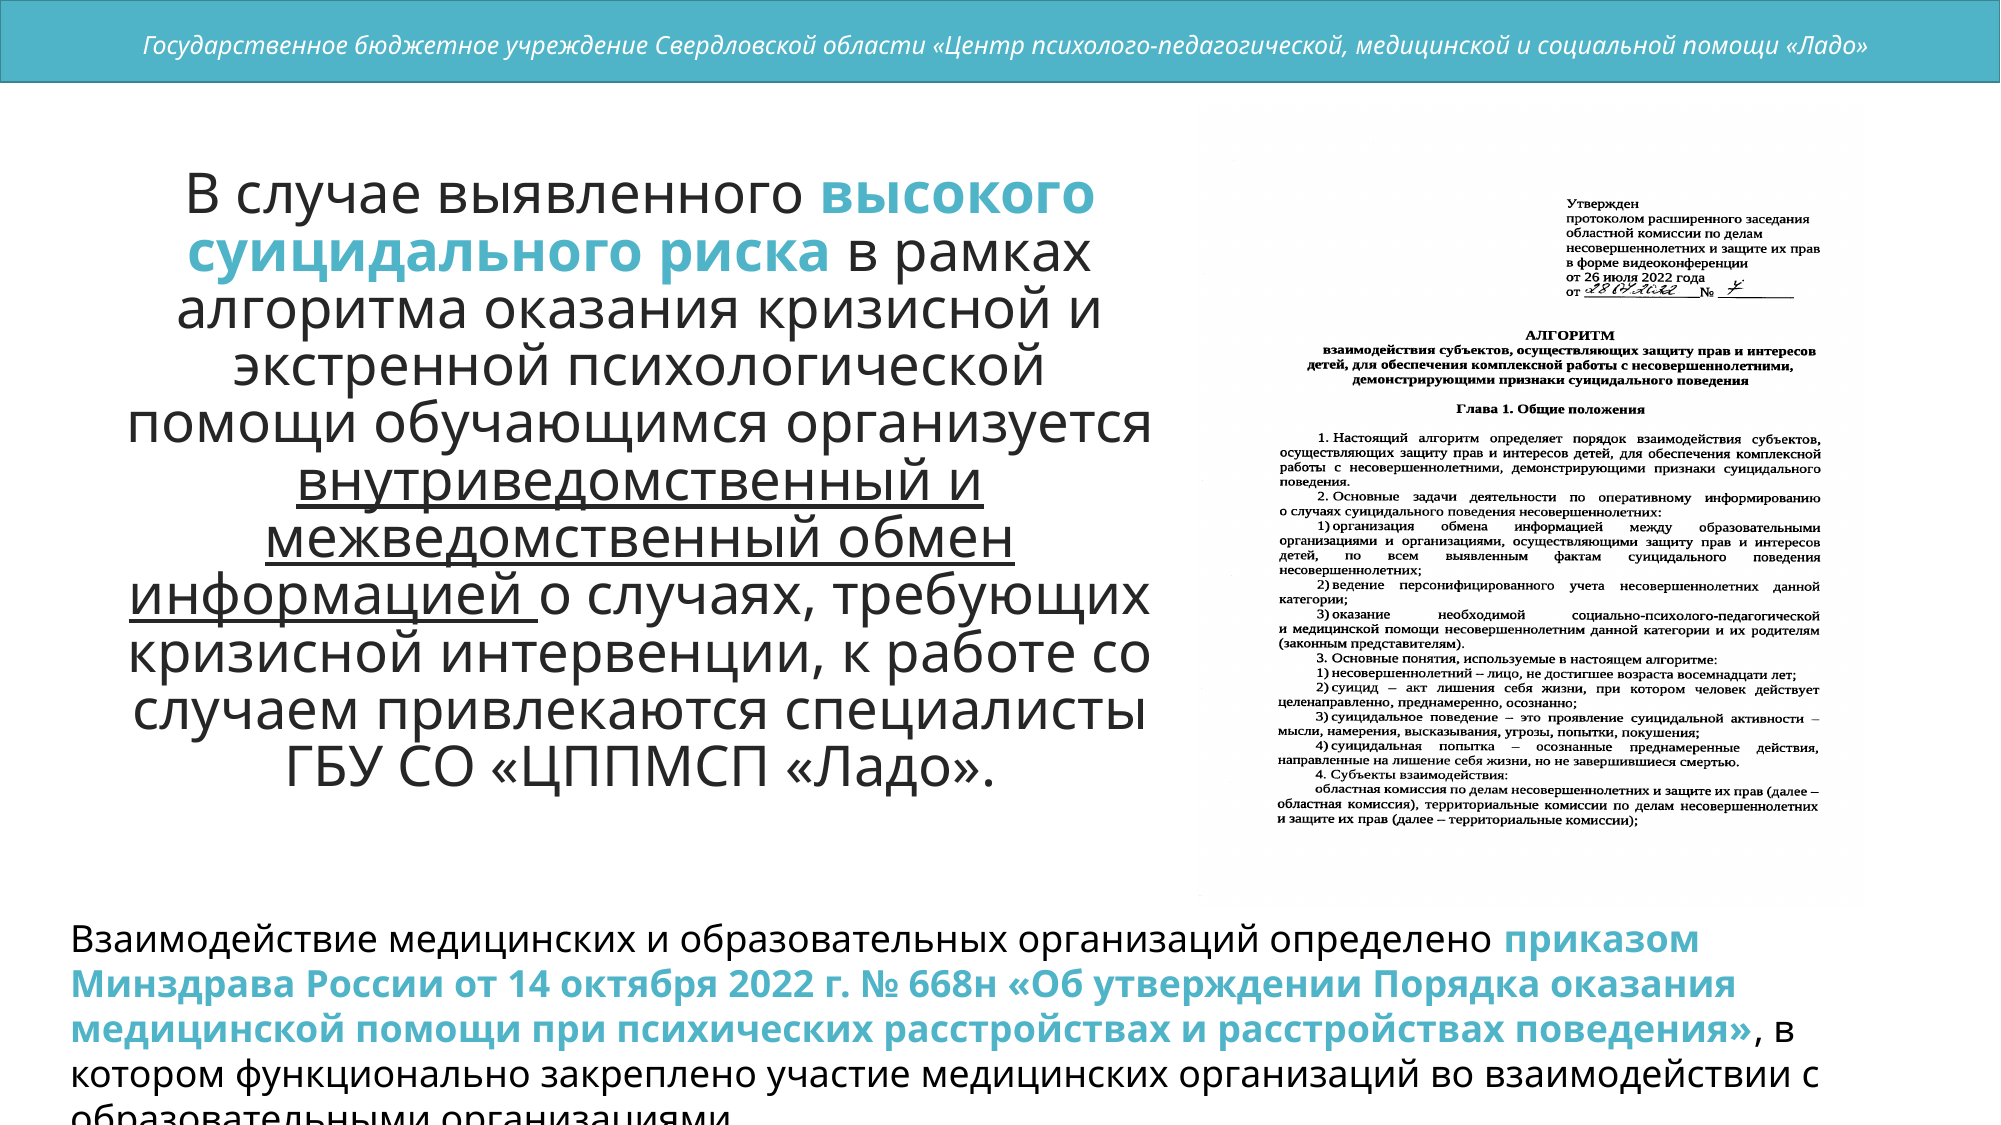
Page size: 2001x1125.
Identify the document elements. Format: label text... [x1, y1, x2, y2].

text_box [0, 0, 2000, 83]
text_box Взаимодействие медицинских и образовательных организаций определено приказом Минздрава России от 14 октября 2022 г. № 668н «Об утверждении Порядка оказания медицинской помощи при психических расстройствах и расстройствах поведения», в котором функционально закреплено участие медицинских организаций во взаимодействии с образовательными организациями [55, 907, 1928, 1125]
picture [1197, 104, 1872, 909]
list В случае выявленного высокого суицидального риска в рамках алгоритма оказания кризисной и экстренной психологической помощи обучающимся организуется внутриведомственный и межведомственный обмен информацией о случаях, требующих кризисной интервенции, к работе со случаем привлекаются специалисты ГБУ СО «ЦППМСП «Ладо». [110, 160, 1170, 907]
